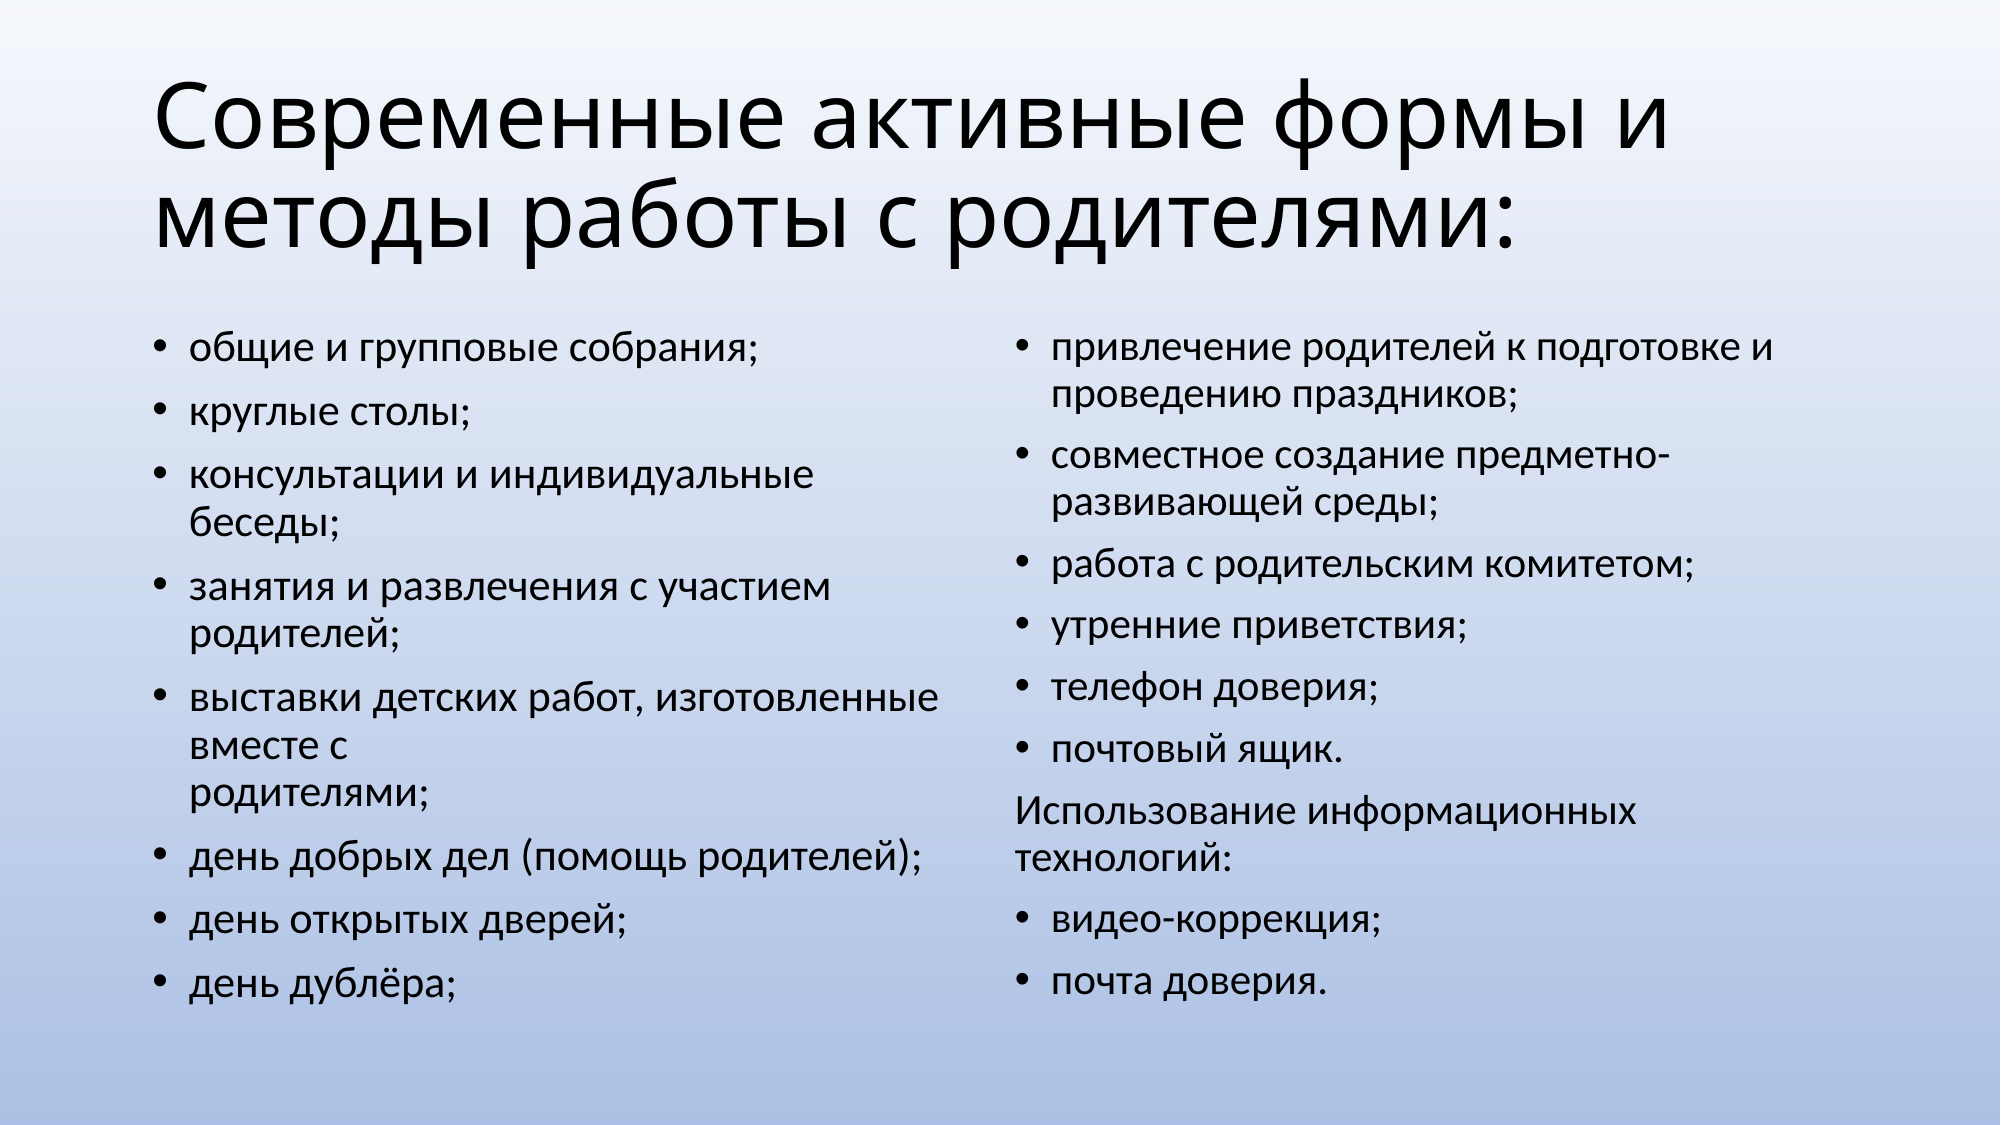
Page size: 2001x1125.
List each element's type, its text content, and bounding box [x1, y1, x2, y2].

list общие и групповые собрания; круглые столы; консультации и индивидуальные беседы; занятия и развлечения с участием родителей; выставки детских работ, изготовленные вместе с родителями; день добрых дел (помощь родителей); день открытых дверей; день дублёра; [137, 316, 984, 1016]
list привлечение родителей к подготовке и проведению праздников; совместное создание предметно-развивающей среды; работа с родительским комитетом; утренние приветствия; телефон доверия; почтовый ящик. Использование информационных технологий: видео-коррекция; почта доверия. [999, 316, 1863, 1016]
title Современные активные формы и методы работы с родителями: [137, 59, 1863, 278]
